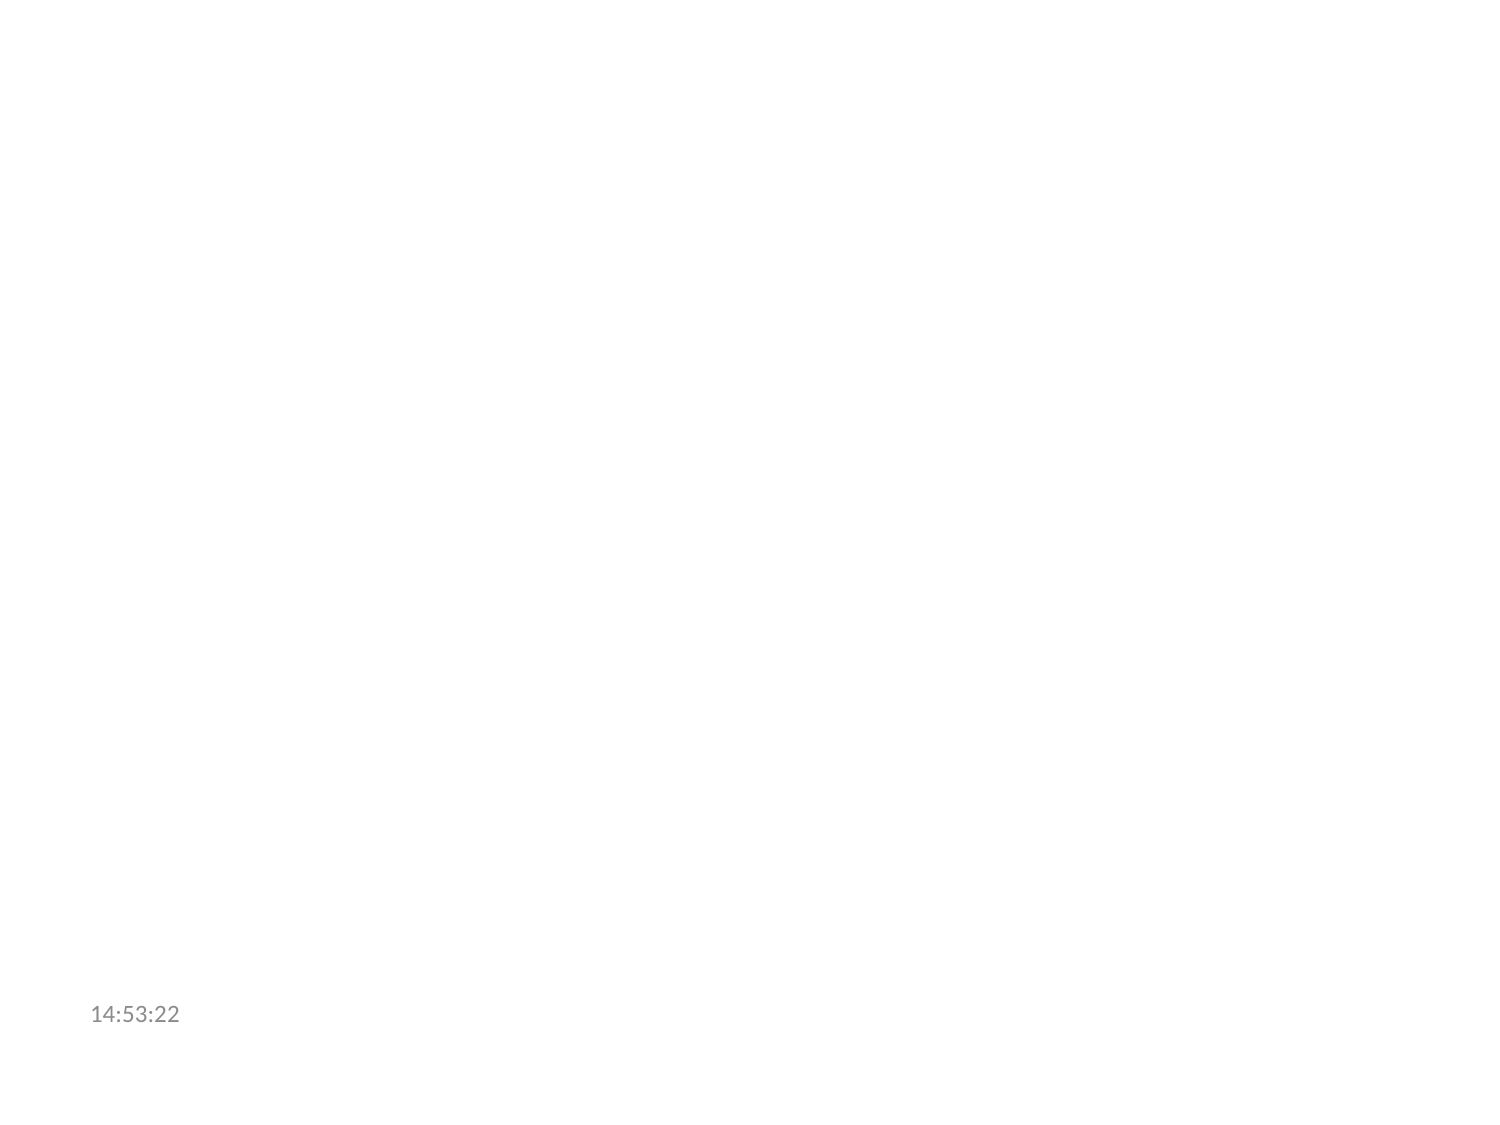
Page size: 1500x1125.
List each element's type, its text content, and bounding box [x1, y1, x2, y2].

text_box 15:35:09 [75, 982, 425, 1043]
